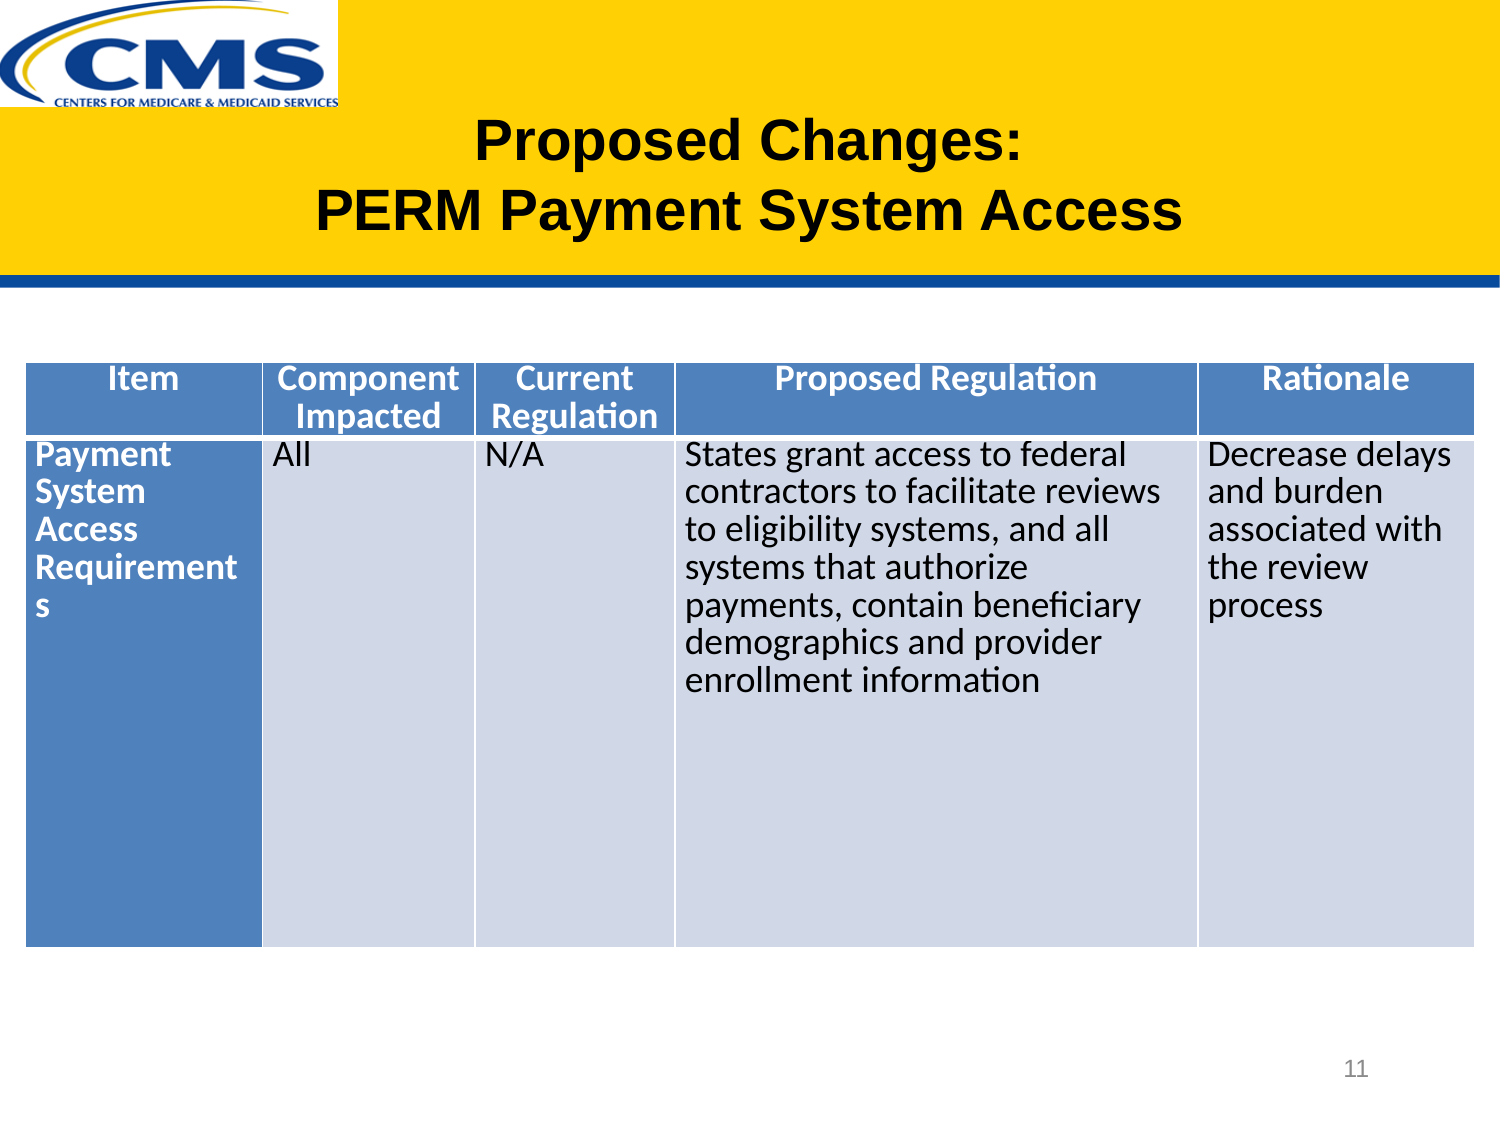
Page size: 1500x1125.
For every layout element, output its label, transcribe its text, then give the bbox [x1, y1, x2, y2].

table_header Rationale [1199, 363, 1474, 435]
table_header Item [26, 363, 262, 435]
table_header Current Regulation [476, 363, 674, 435]
table_header Component Impacted [263, 363, 474, 435]
picture [0, 0, 338, 108]
slide_number 11 [1275, 1037, 1438, 1098]
table_header Proposed Regulation [676, 363, 1197, 435]
table_cell Payment System Access Requirements [26, 441, 262, 947]
table_cell Decrease delays and burden associated with the review process [1199, 441, 1474, 947]
title Proposed Changes: PERM Payment System Access [0, 0, 1500, 275]
table_cell N/A [476, 441, 674, 947]
table_cell All [263, 441, 474, 947]
table_cell States grant access to federal contractors to facilitate reviews to eligibility systems, and all systems that authorize payments, contain beneficiary demographics and provider enrollment information [676, 441, 1197, 947]
